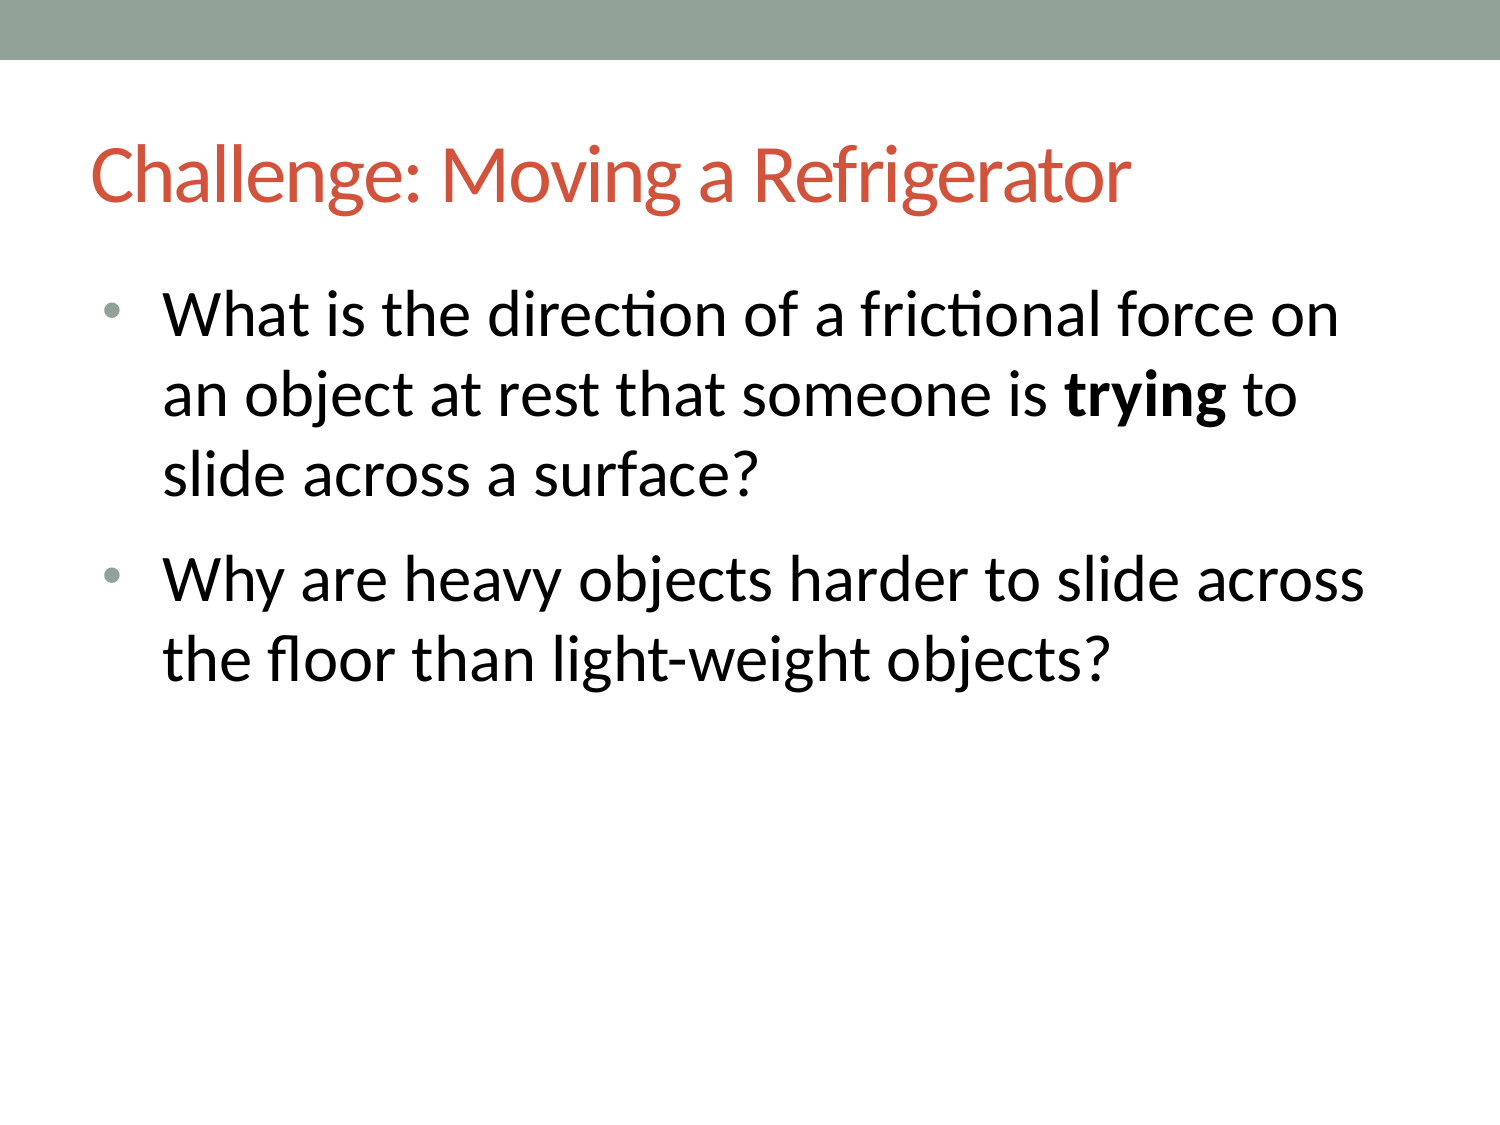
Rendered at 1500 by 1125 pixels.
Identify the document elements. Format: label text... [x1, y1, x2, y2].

title Challenge: Moving a Refrigerator [75, 87, 1425, 250]
list What is the direction of a frictional force on an object at rest that someone is trying to slide across a surface? Why are heavy objects harder to slide across the floor than light-weight objects? [87, 262, 1438, 1050]
